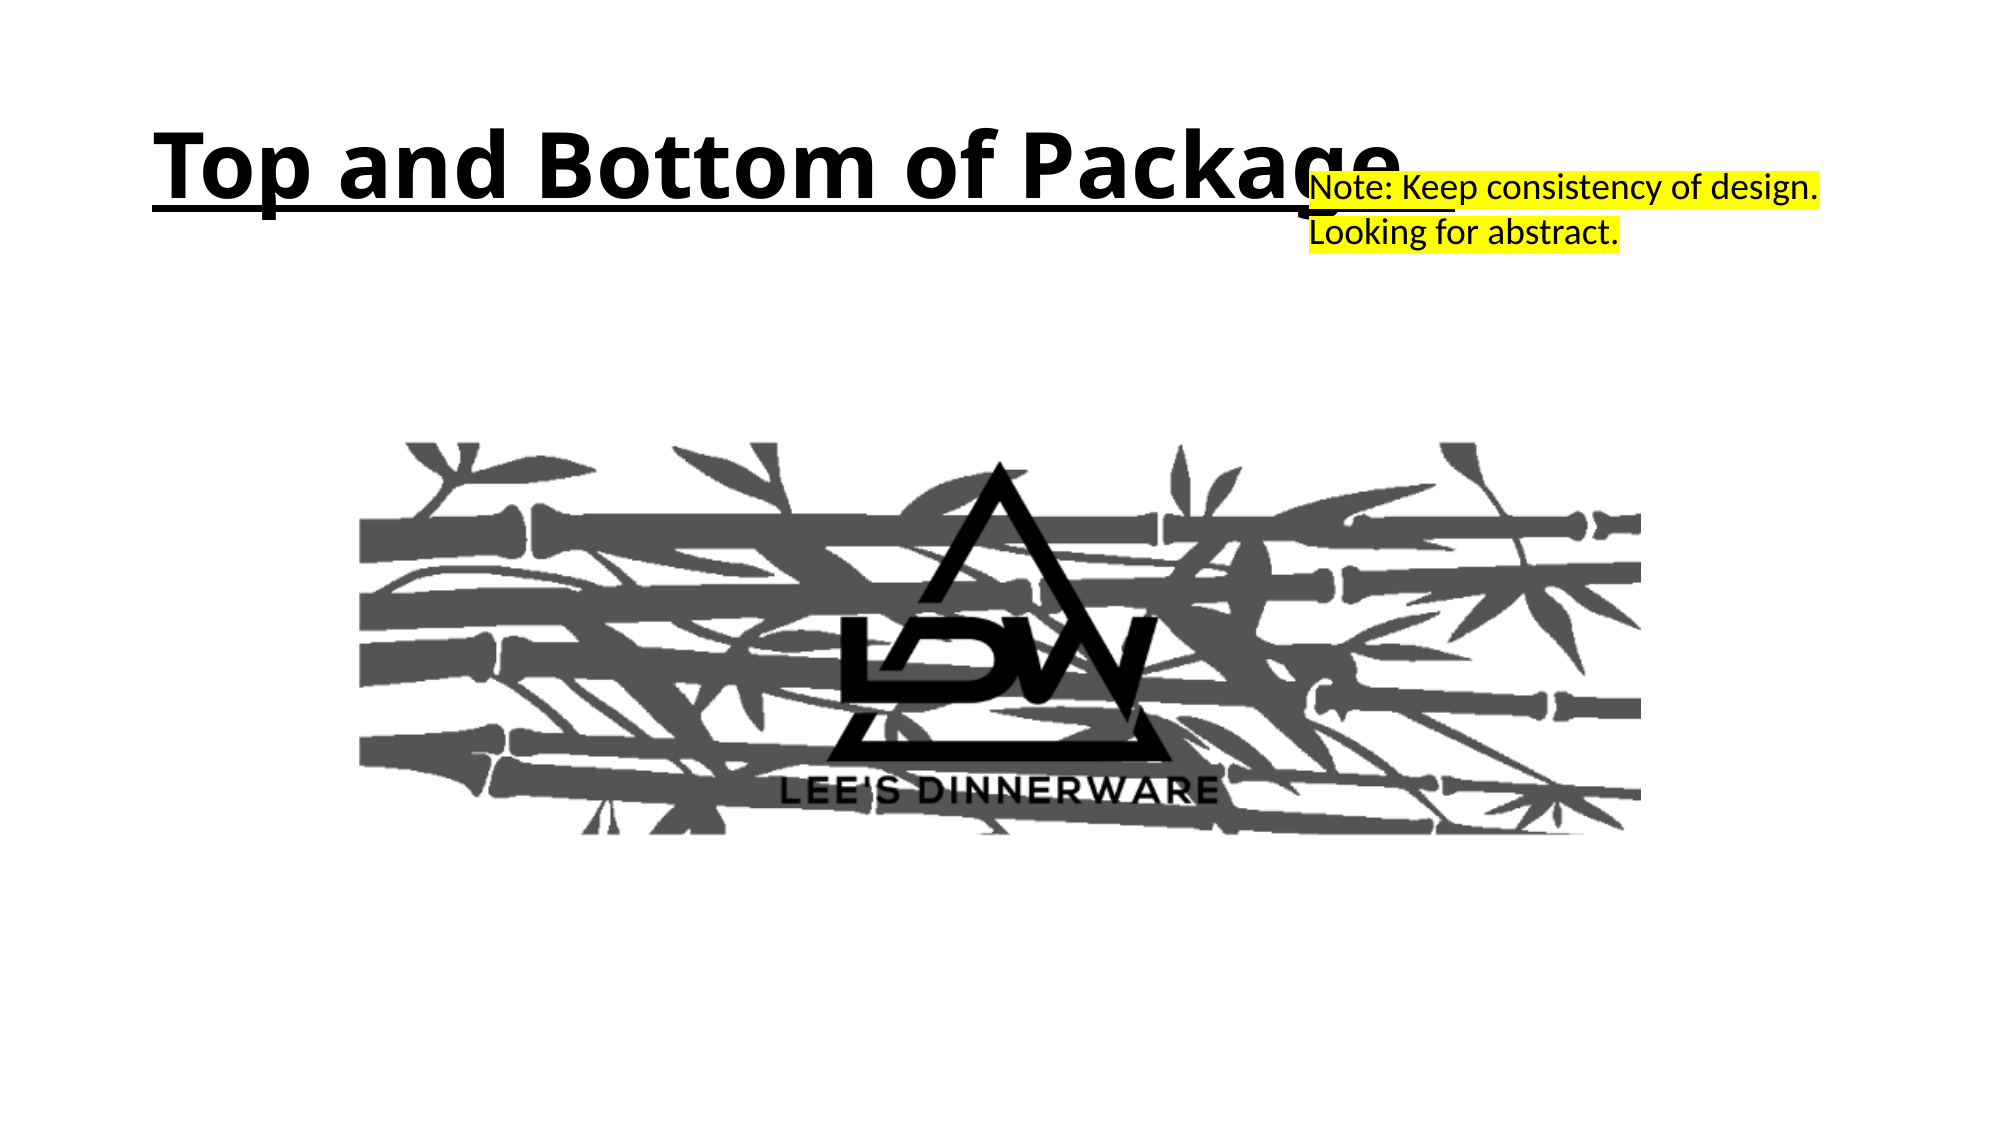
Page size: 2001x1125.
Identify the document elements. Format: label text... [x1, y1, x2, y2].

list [359, 412, 1641, 901]
text_box Note: Keep consistency of design. Looking for abstract. [1294, 154, 1877, 260]
title Top and Bottom of Package. [137, 59, 1863, 278]
